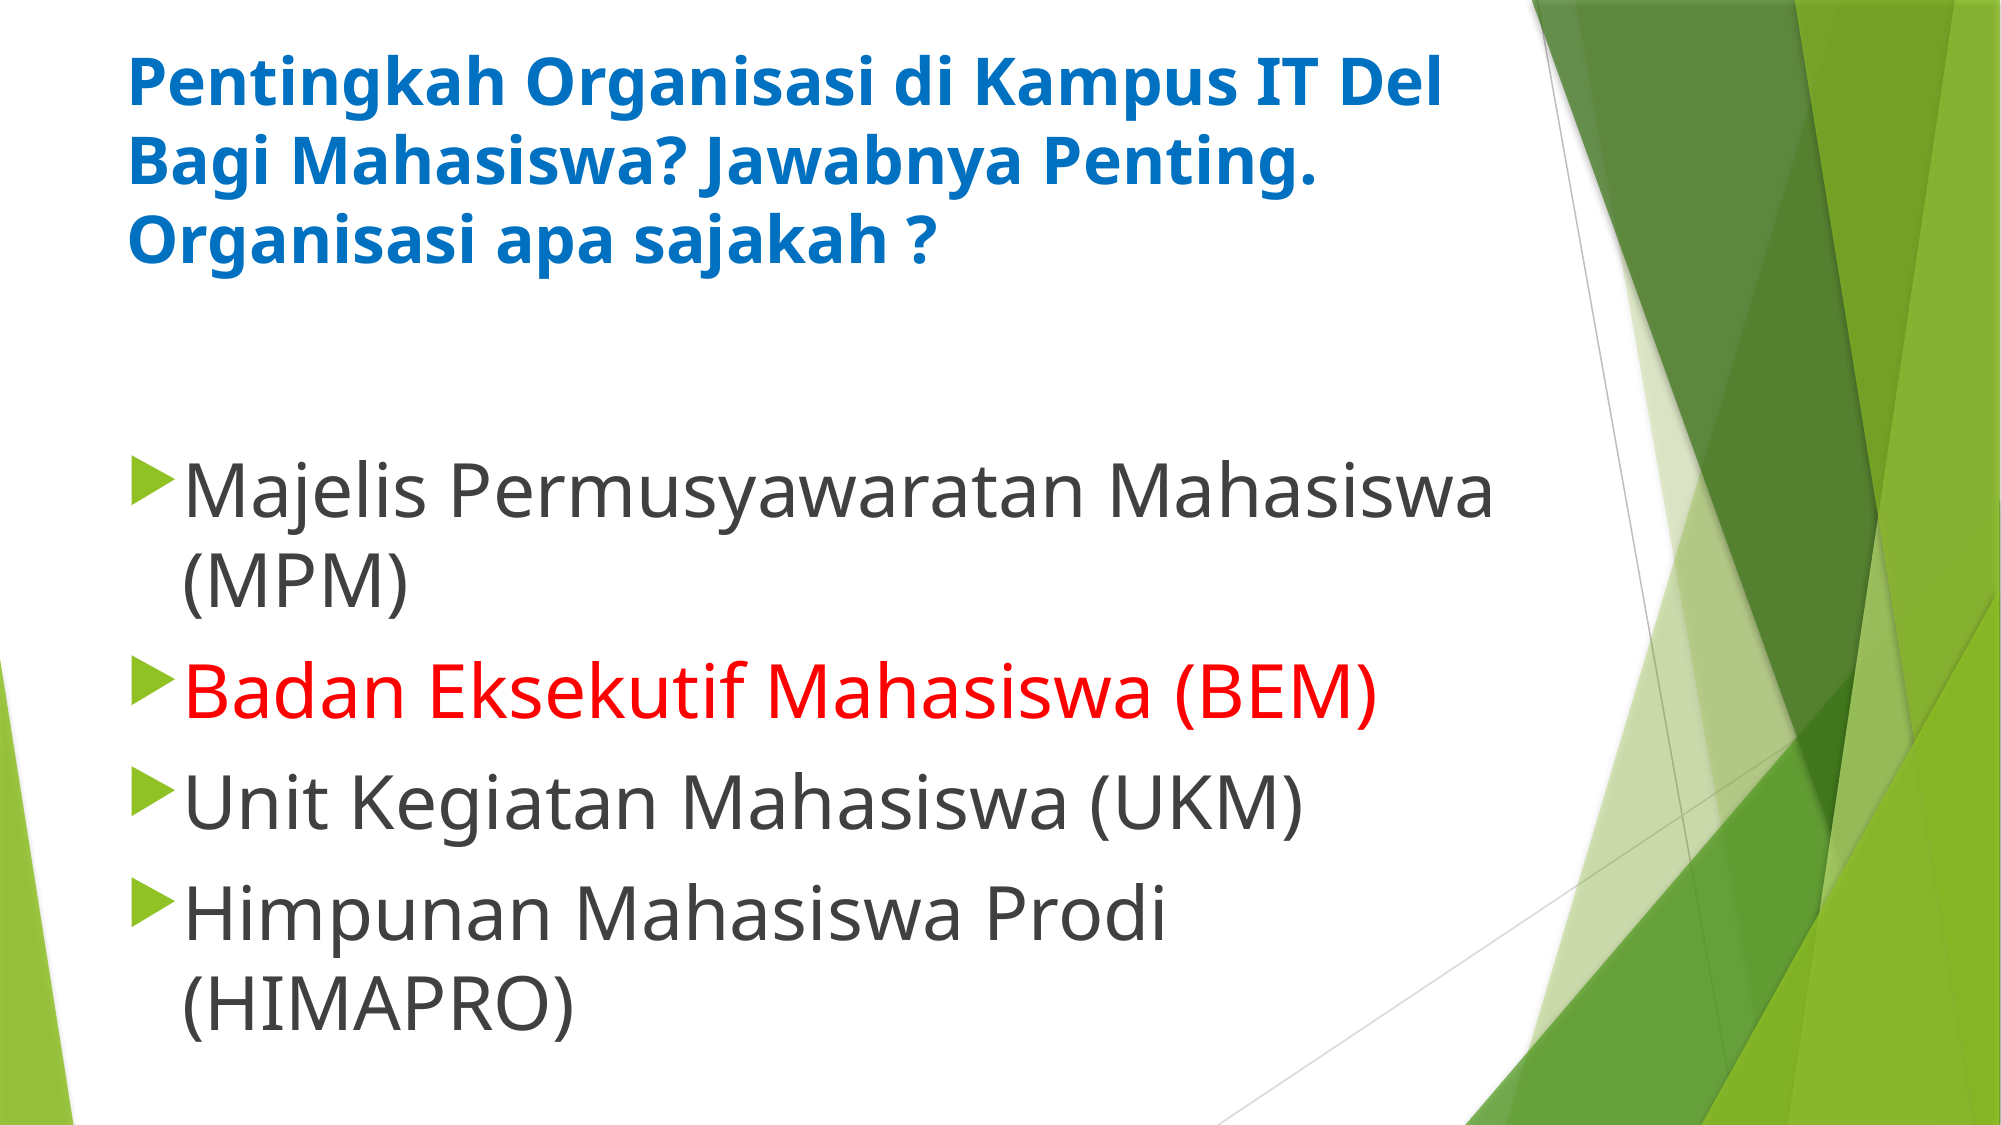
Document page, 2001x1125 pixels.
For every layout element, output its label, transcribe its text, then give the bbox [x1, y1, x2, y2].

list Majelis Permusyawaratan Mahasiswa (MPM) Badan Eksekutif Mahasiswa (BEM) Unit Kegiatan Mahasiswa (UKM) Himpunan Mahasiswa Prodi (HIMAPRO) [111, 435, 1522, 1125]
title Pentingkah Organisasi di Kampus IT Del Bagi Mahasiswa? Jawabnya Penting. Organisasi apa sajakah ? [111, 31, 1522, 355]
